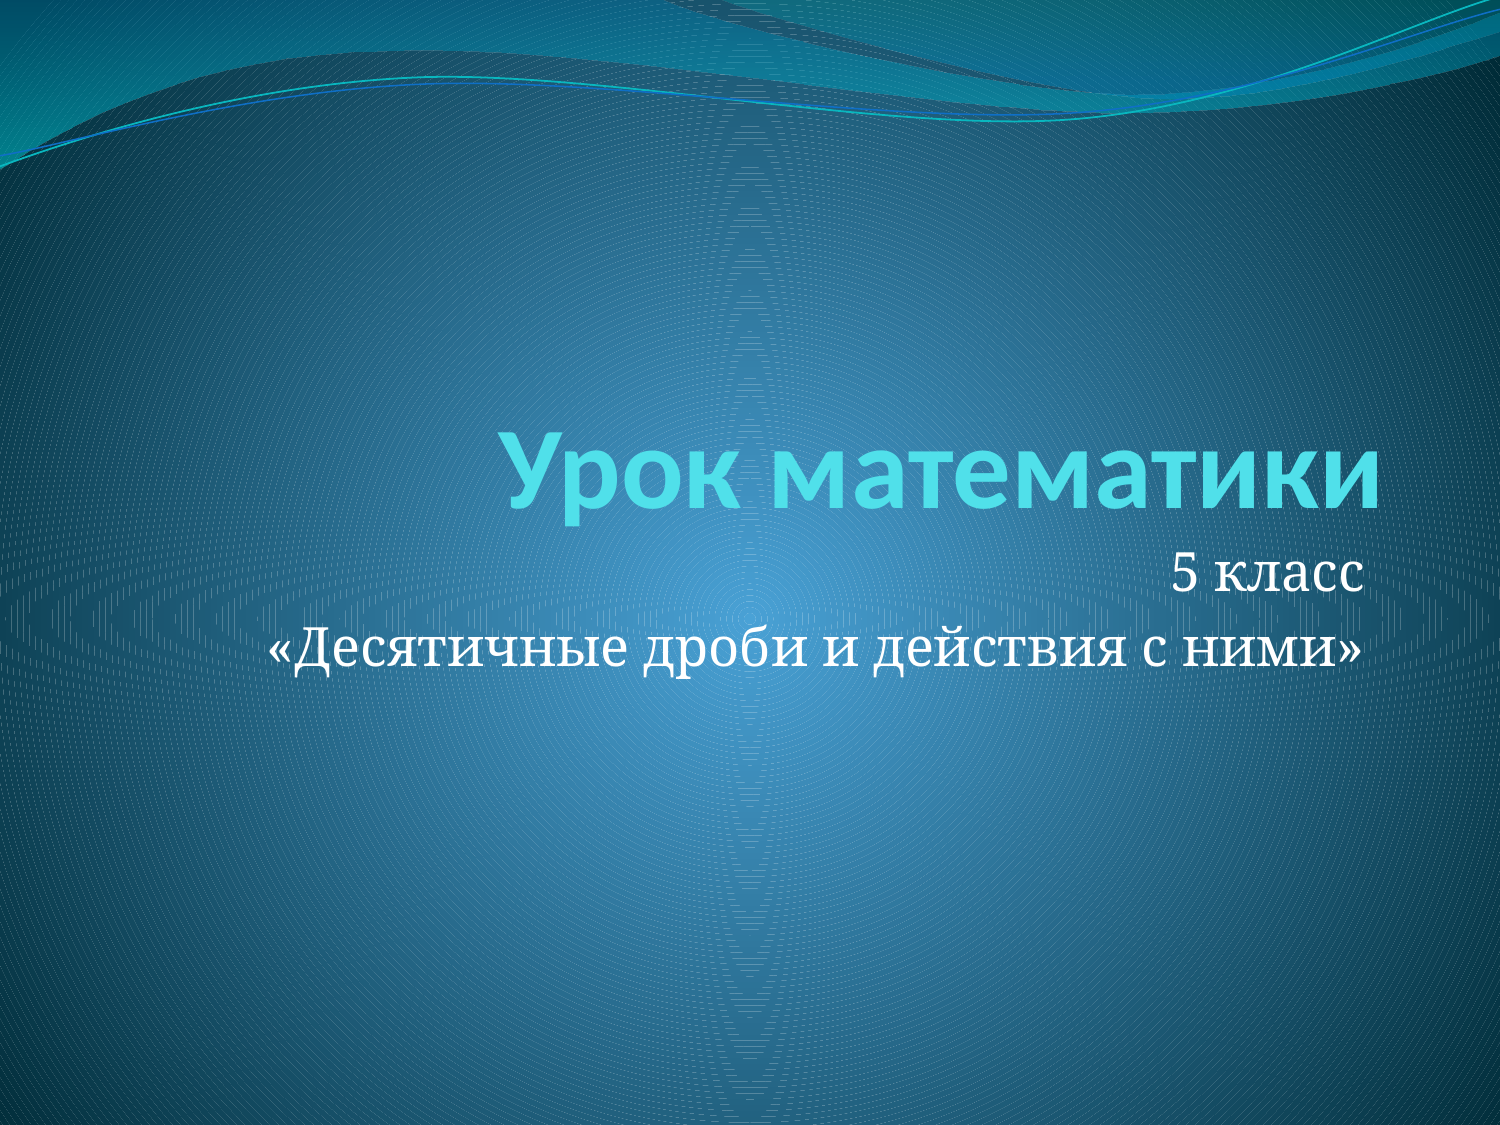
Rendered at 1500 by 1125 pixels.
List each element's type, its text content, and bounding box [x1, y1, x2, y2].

subtitle 5 класс «Десятичные дроби и действия с ними» [87, 529, 1376, 818]
title Урок математики [100, 231, 1389, 532]
